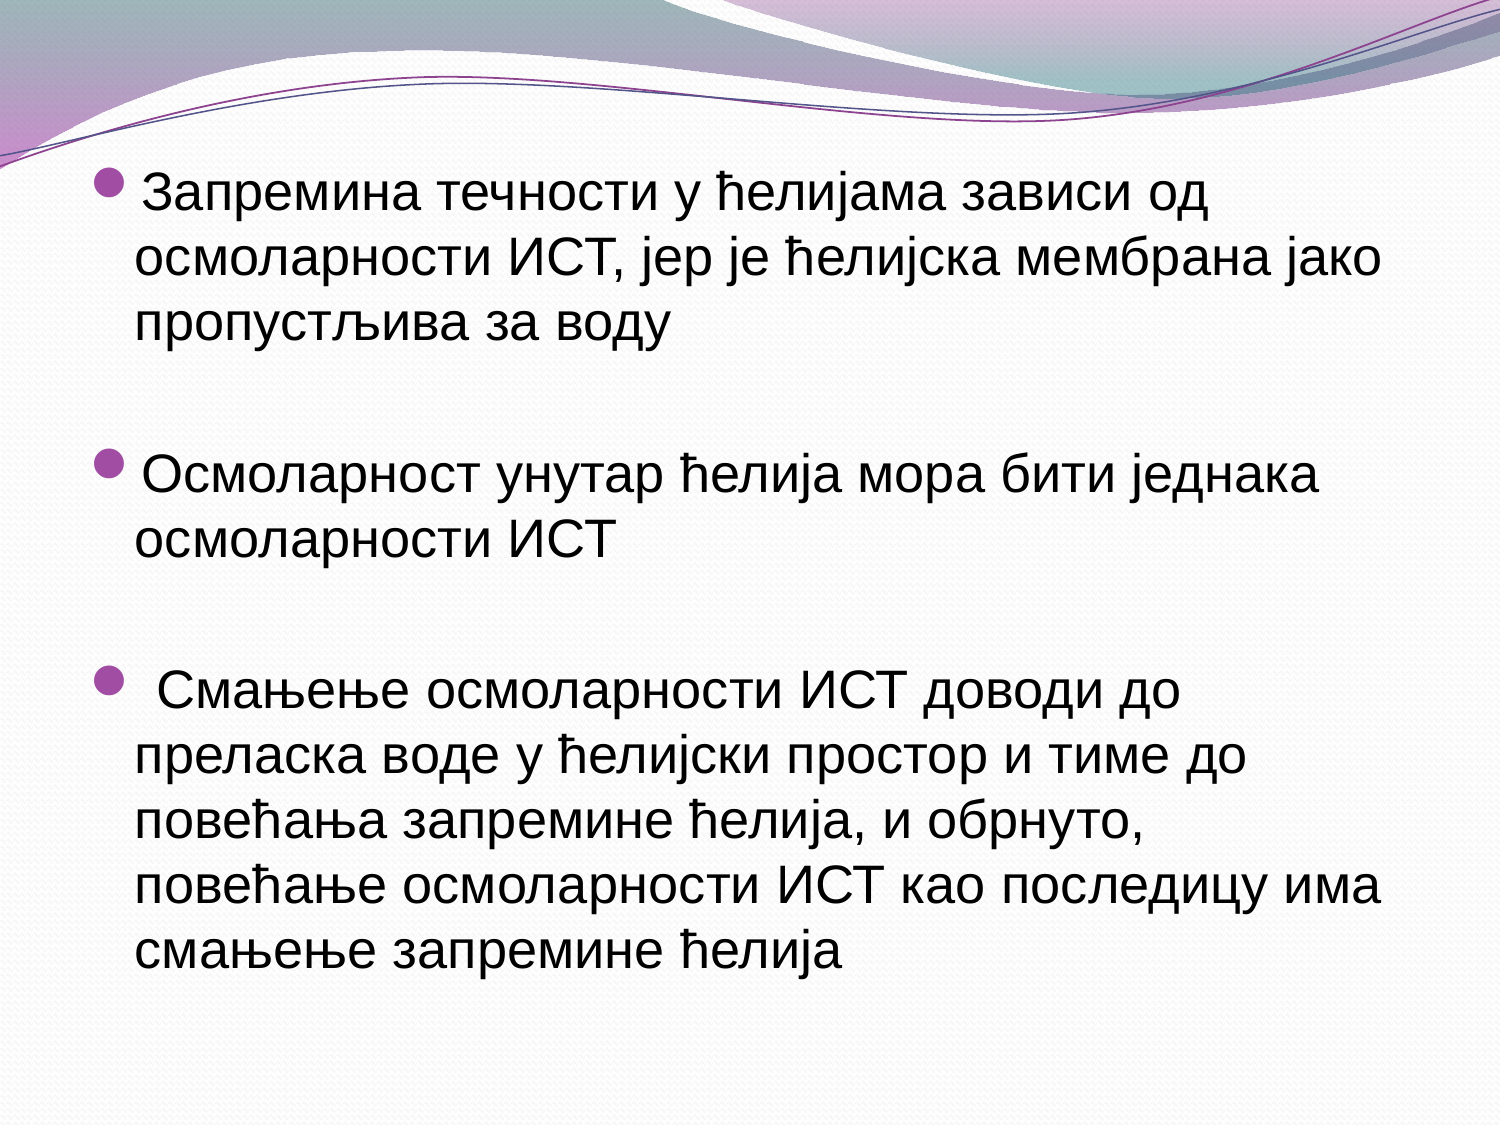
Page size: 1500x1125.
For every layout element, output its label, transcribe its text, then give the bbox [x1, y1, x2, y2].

list Запремина течности у ћелијама зависи од осмоларности ИСТ, јер је ћелијска мембрана јако пропустљива за воду Осмоларност унутар ћелија мора бити једнака осмоларности ИСТ Смањење осмоларности ИСТ доводи до преласка воде у ћелијски простор и тиме до повећања запремине ћелија, и обрнуто, повећање осмоларности ИСТ као последицу има смањење запремине ћелија [75, 149, 1425, 1038]
